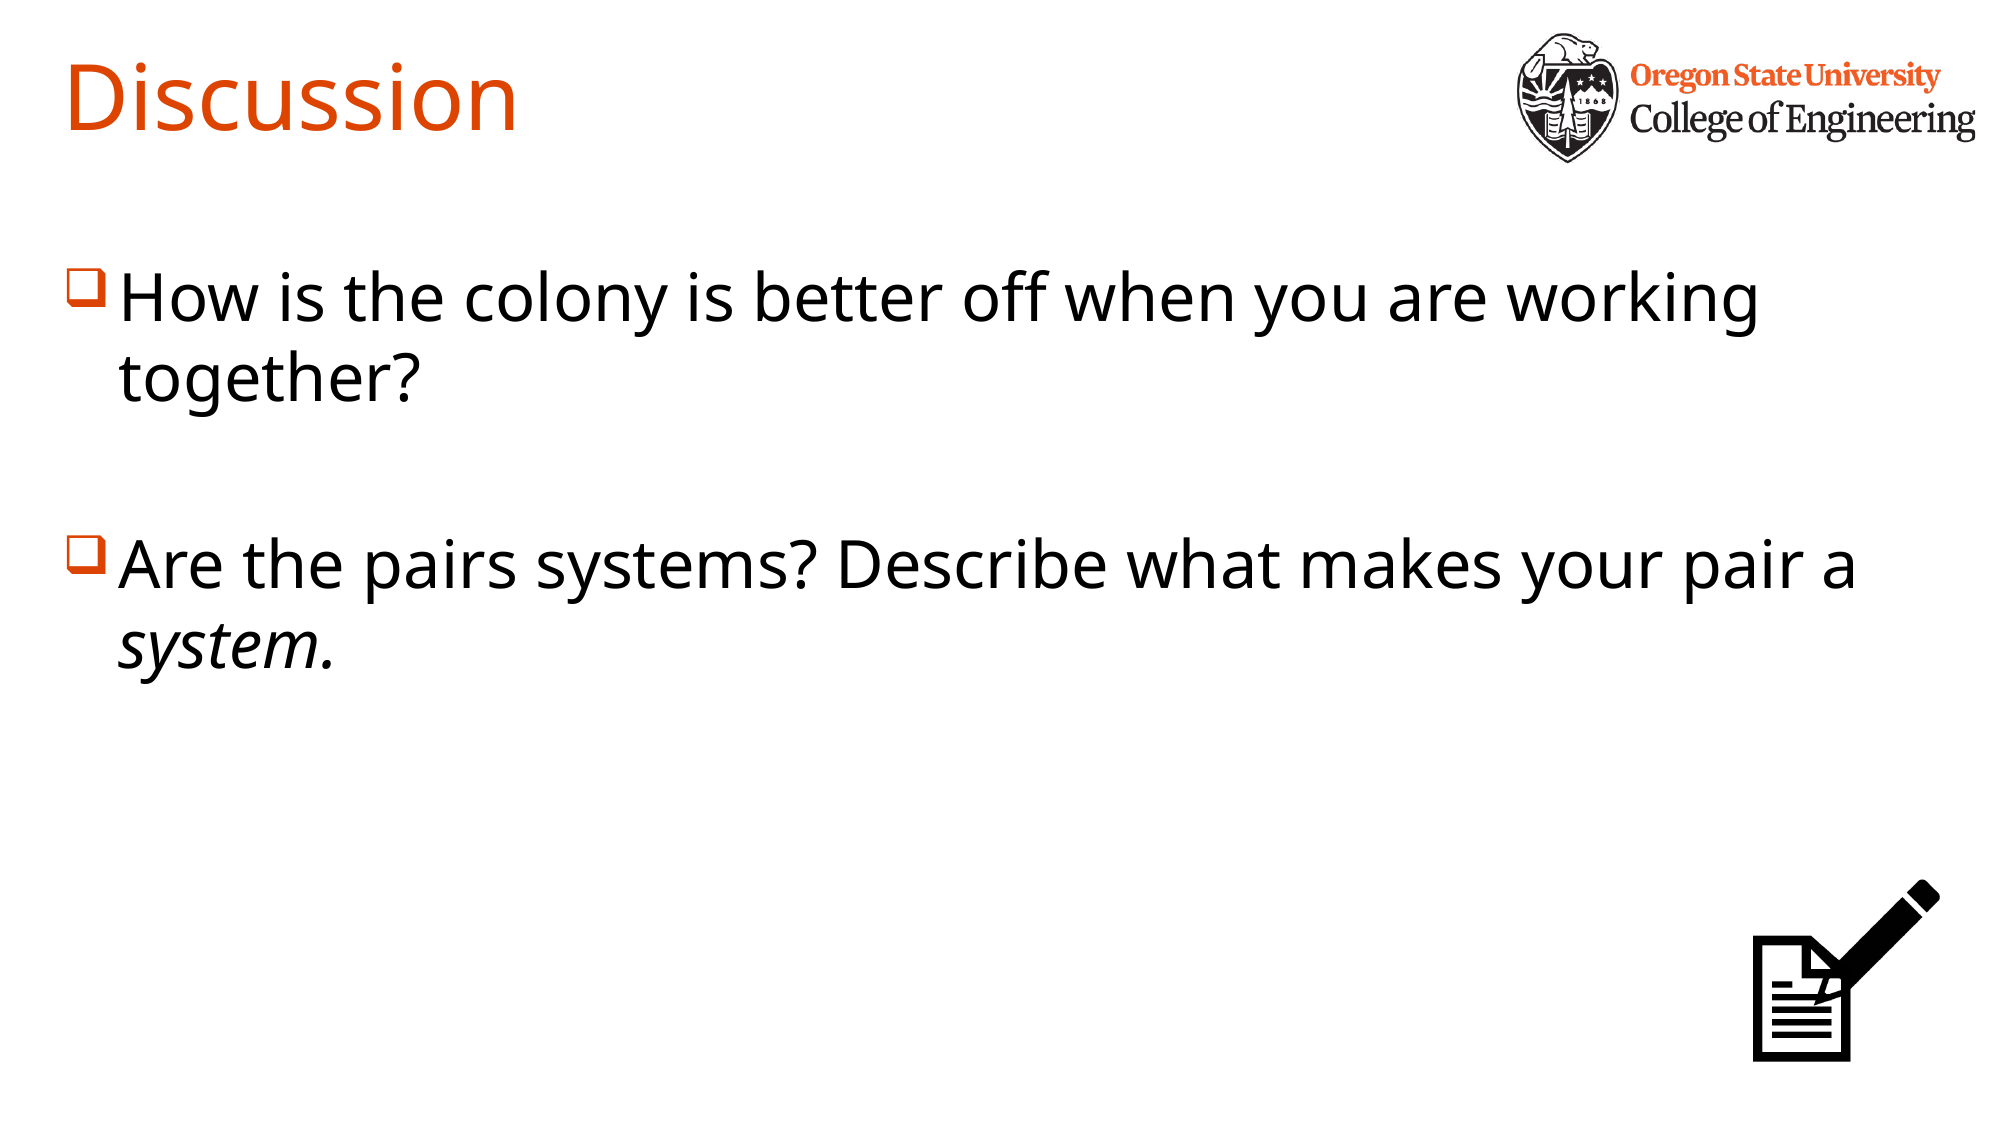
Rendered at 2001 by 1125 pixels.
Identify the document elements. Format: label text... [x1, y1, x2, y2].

title Discussion [48, 31, 1490, 228]
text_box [1726, 867, 1953, 1074]
list How is the colony is better off when you are working together? Are the pairs systems? Describe what makes your pair a system. [48, 247, 1965, 1074]
